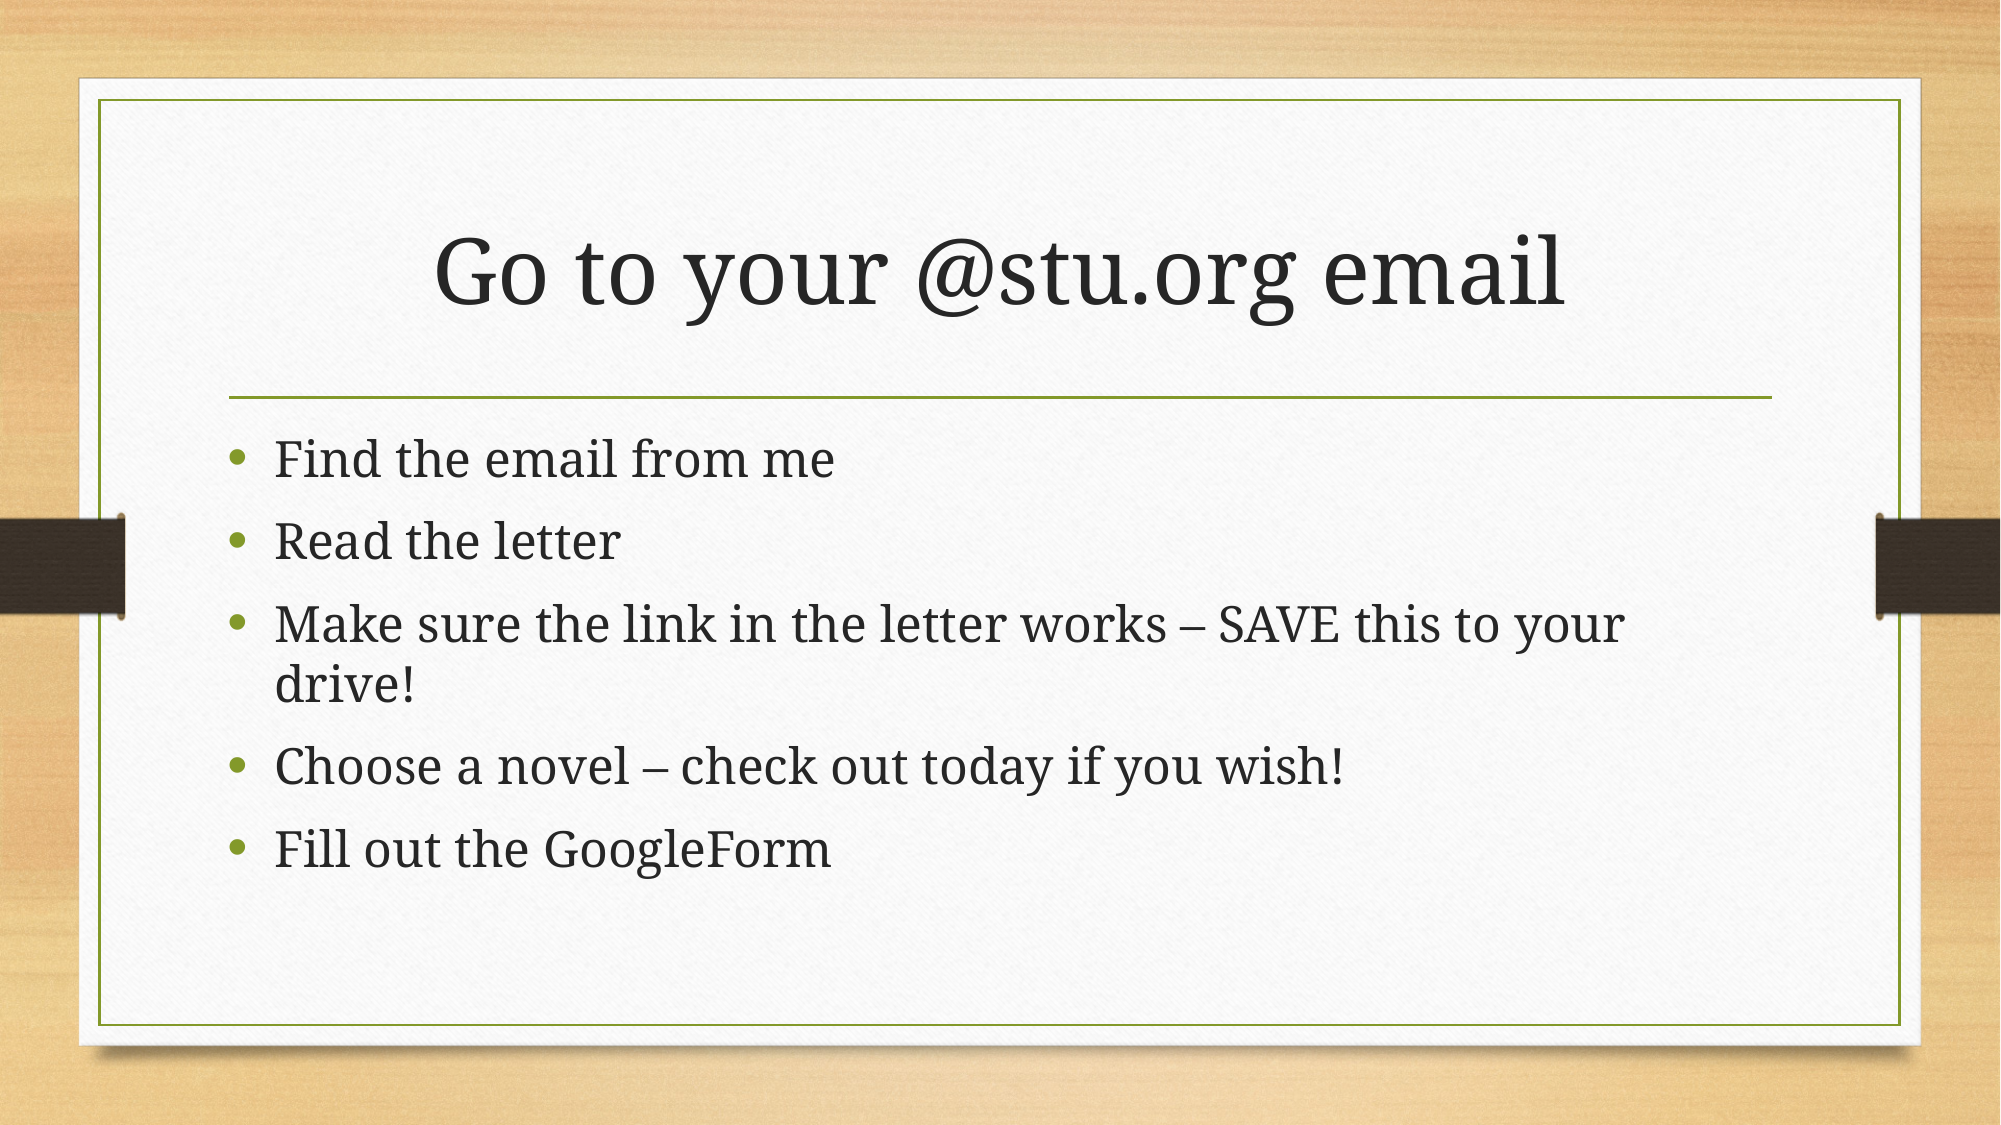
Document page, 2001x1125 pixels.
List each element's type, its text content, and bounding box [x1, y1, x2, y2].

list Find the email from me Read the letter Make sure the link in the letter works – SAVE this to your drive! Choose a novel – check out today if you wish! Fill out the GoogleForm [212, 419, 1788, 964]
title Go to your @stu.org email [212, 161, 1788, 375]
picture [0, 0, 2001, 1125]
